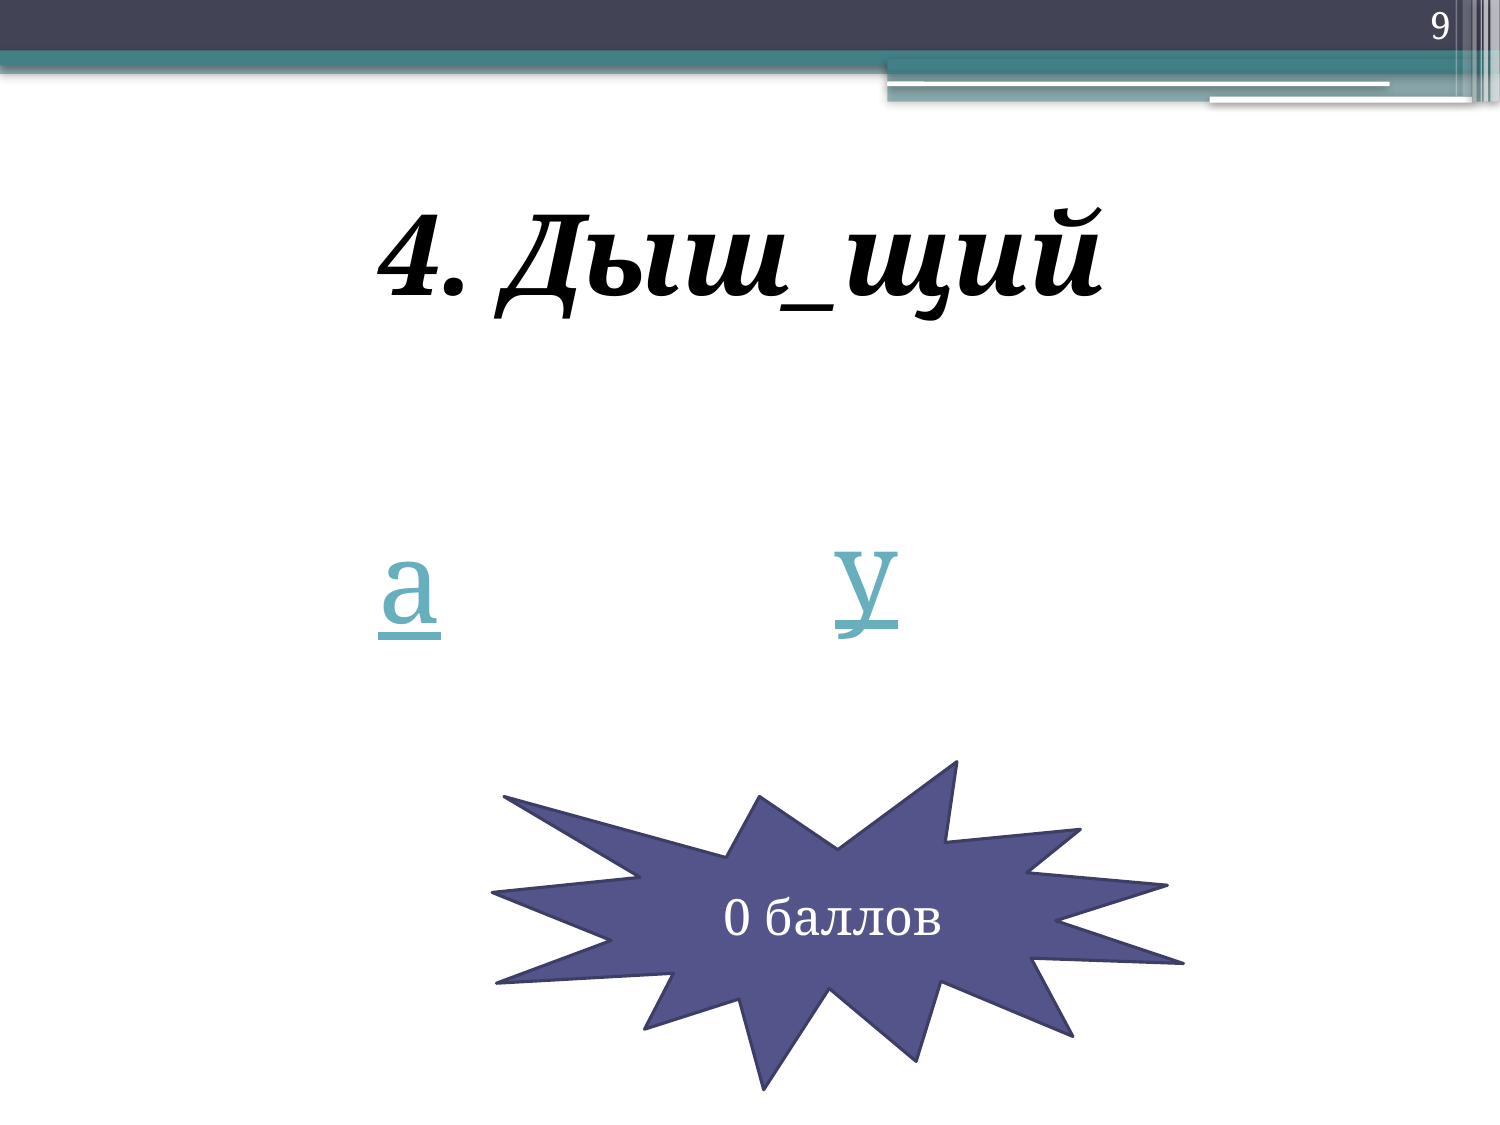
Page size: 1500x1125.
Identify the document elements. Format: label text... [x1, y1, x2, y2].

text_box а [363, 503, 551, 672]
text_box 0 баллов [490, 760, 1186, 1092]
text_box 4. Дыш_щий [363, 175, 1313, 326]
slide_number 9 [1341, 0, 1466, 61]
text_box у [820, 492, 1125, 661]
